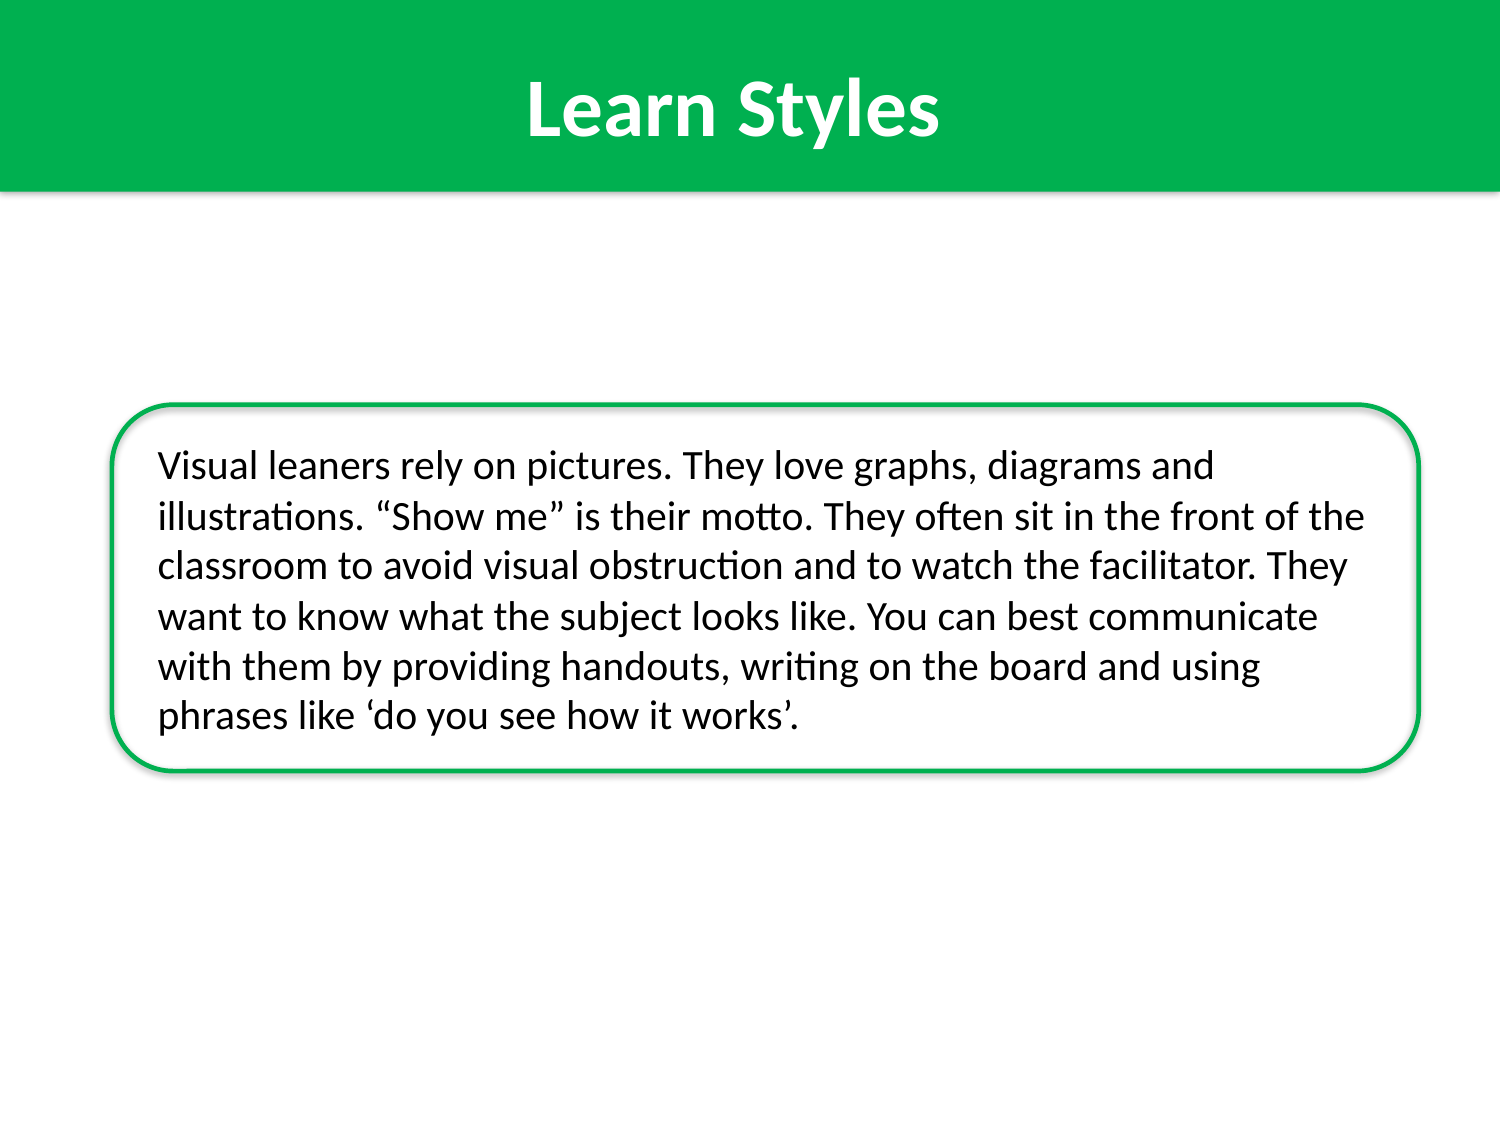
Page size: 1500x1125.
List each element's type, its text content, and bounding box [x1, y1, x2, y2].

text_box [111, 403, 1420, 772]
text_box Learn Styles [8, 45, 1478, 161]
text_box Visual leaners rely on pictures. They love graphs, diagrams and illustrations. “Show me” is their motto. They often sit in the front of the classroom to avoid visual obstruction and to watch the facilitator. They want to know what the subject looks like. You can best communicate with them by providing handouts, writing on the board and using phrases like ‘do you see how it works’. [142, 430, 1388, 746]
